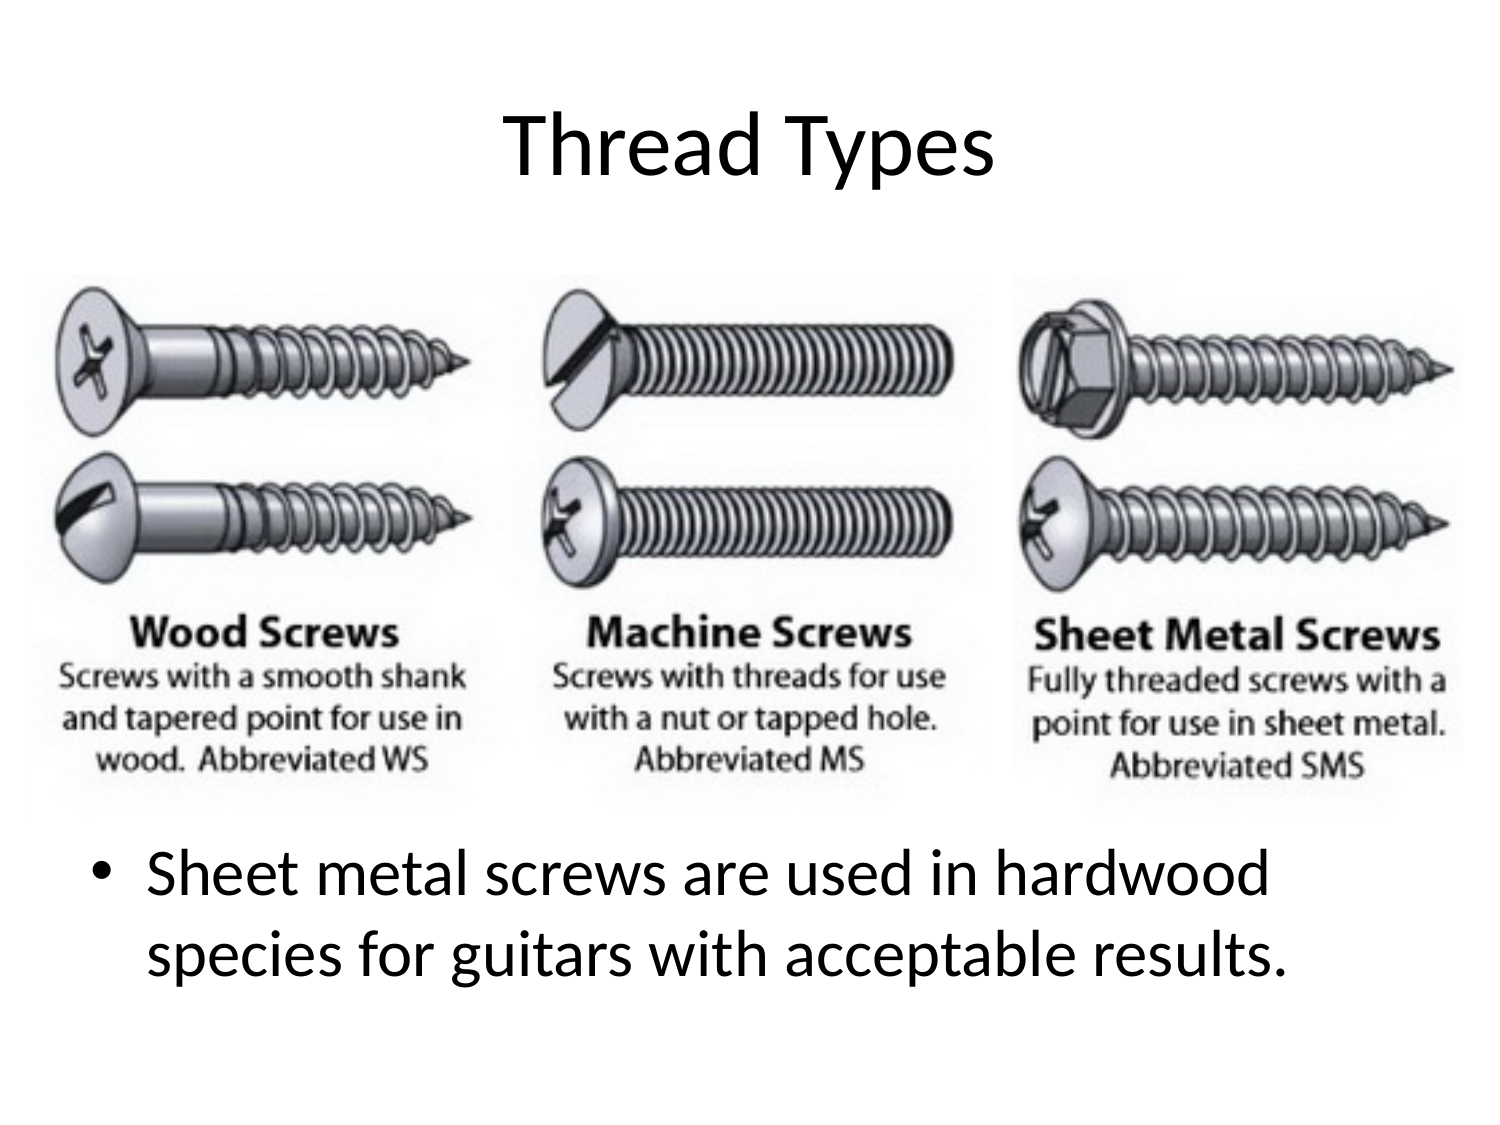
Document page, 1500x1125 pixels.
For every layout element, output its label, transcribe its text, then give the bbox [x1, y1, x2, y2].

picture [23, 274, 992, 822]
title Thread Types [75, 45, 1425, 233]
list Sheet metal screws are used in hardwood species for guitars with acceptable results. [75, 821, 1425, 1005]
picture [1012, 274, 1463, 822]
